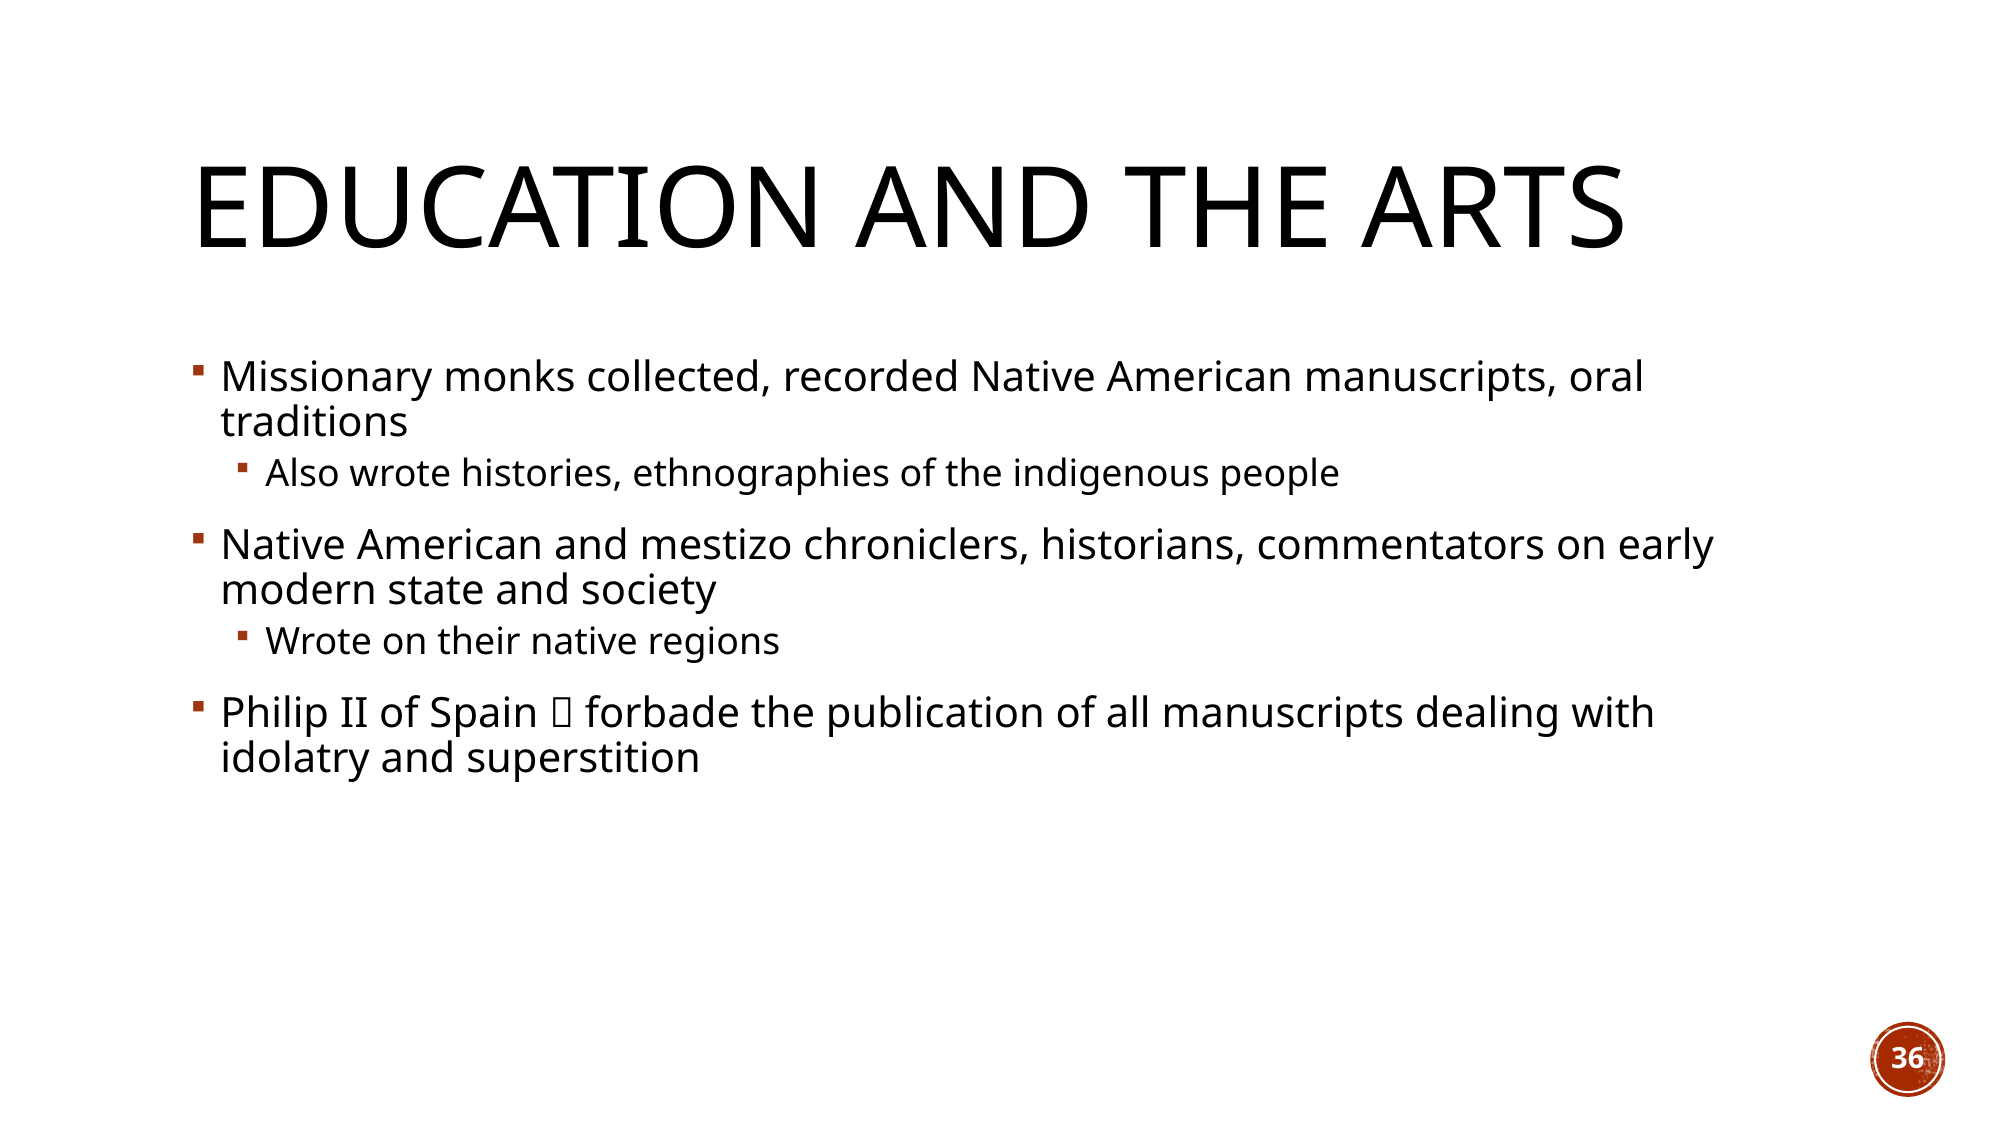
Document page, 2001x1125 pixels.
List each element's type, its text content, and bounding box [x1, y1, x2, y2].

list Missionary monks collected, recorded Native American manuscripts, oral traditions Also wrote histories, ethnographies of the indigenous people Native American and mestizo chroniclers, historians, commentators on early modern state and society Wrote on their native regions Philip II of Spain  forbade the publication of all manuscripts dealing with idolatry and superstition [175, 348, 1826, 1013]
title Education and the arts [175, 79, 1826, 344]
slide_number 36 [1855, 1028, 1961, 1089]
